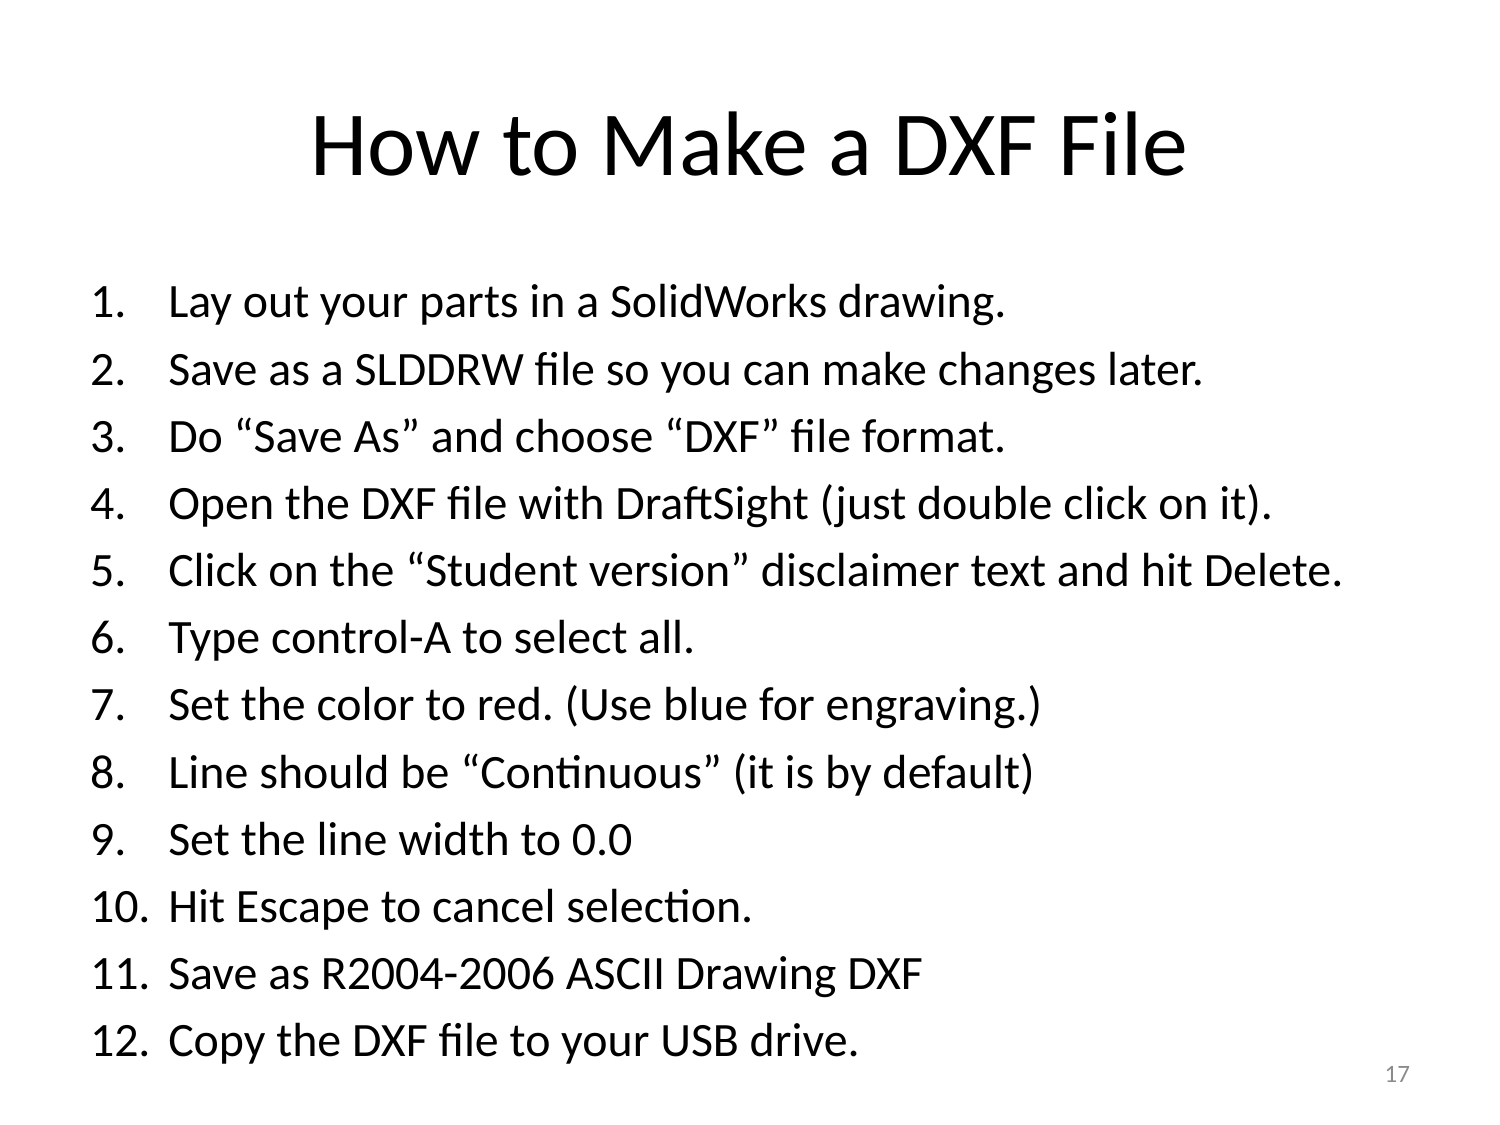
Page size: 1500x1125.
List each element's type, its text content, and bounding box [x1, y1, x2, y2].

title How to Make a DXF File [75, 45, 1425, 233]
slide_number 17 [1074, 1042, 1425, 1103]
list Lay out your parts in a SolidWorks drawing. Save as a SLDDRW file so you can make changes later. Do “Save As” and choose “DXF” file format. Open the DXF file with DraftSight (just double click on it). Click on the “Student version” disclaimer text and hit Delete. Type control-A to select all. Set the color to red. (Use blue for engraving.) Line should be “Continuous” (it is by default) Set the line width to 0.0 Hit Escape to cancel selection. Save as R2004-2006 ASCII Drawing DXF Copy the DXF file to your USB drive. [75, 262, 1425, 1075]
